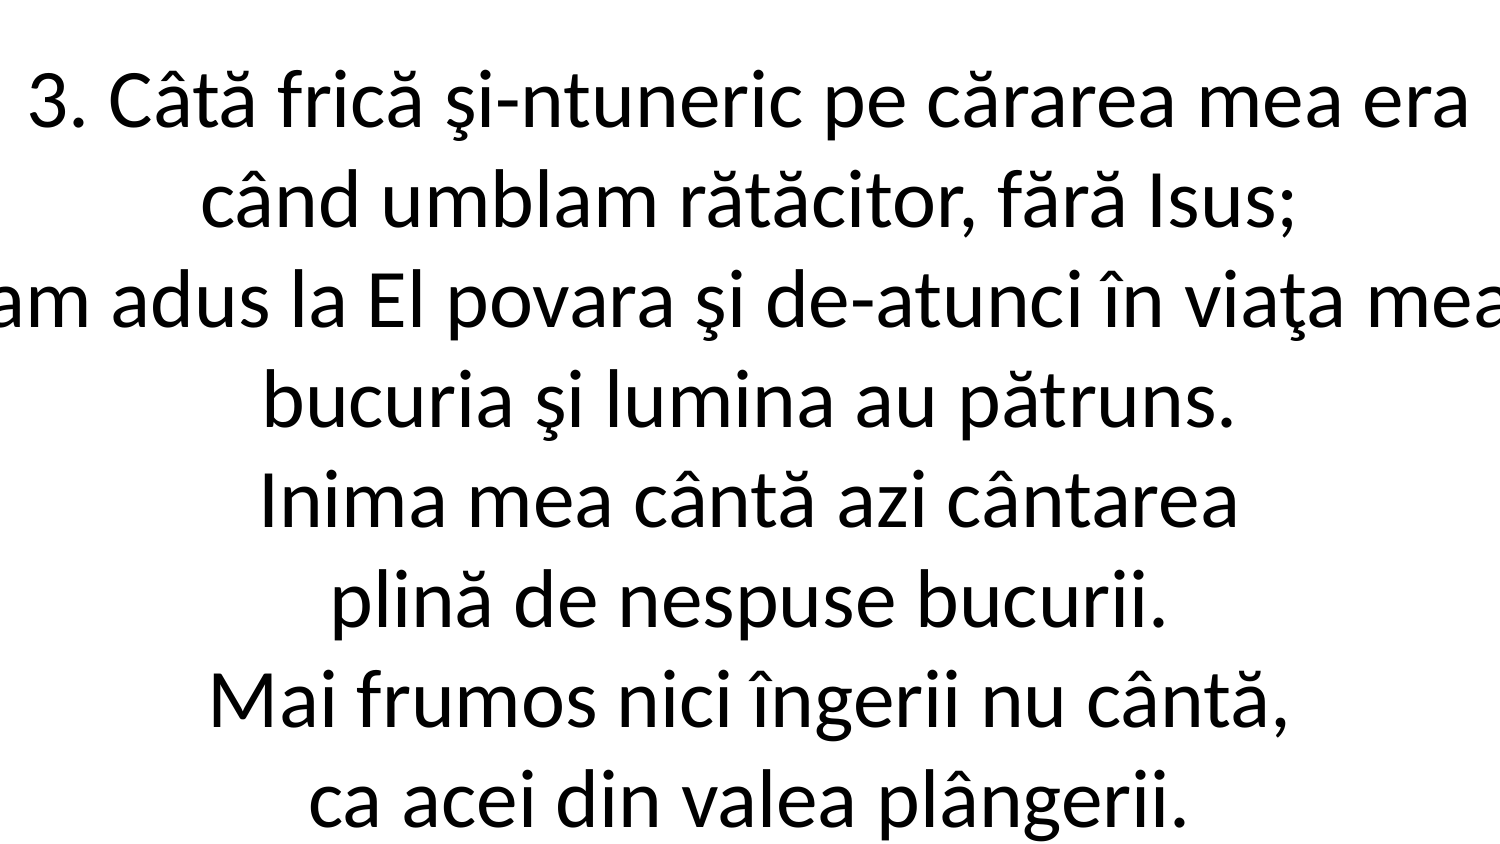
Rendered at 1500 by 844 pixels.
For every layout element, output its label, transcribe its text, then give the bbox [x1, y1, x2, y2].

text_box 3. Câtă frică şi-ntuneric pe cărarea mea era când umblam rătăcitor, fără Isus; am adus la El povara şi de-atunci în viaţa mea bucuria şi lumina au pătruns. Inima mea cântă azi cântarea plină de nespuse bucurii. Mai frumos nici îngerii nu cântă, ca acei din valea plângerii. [0, 0, 1500, 844]
